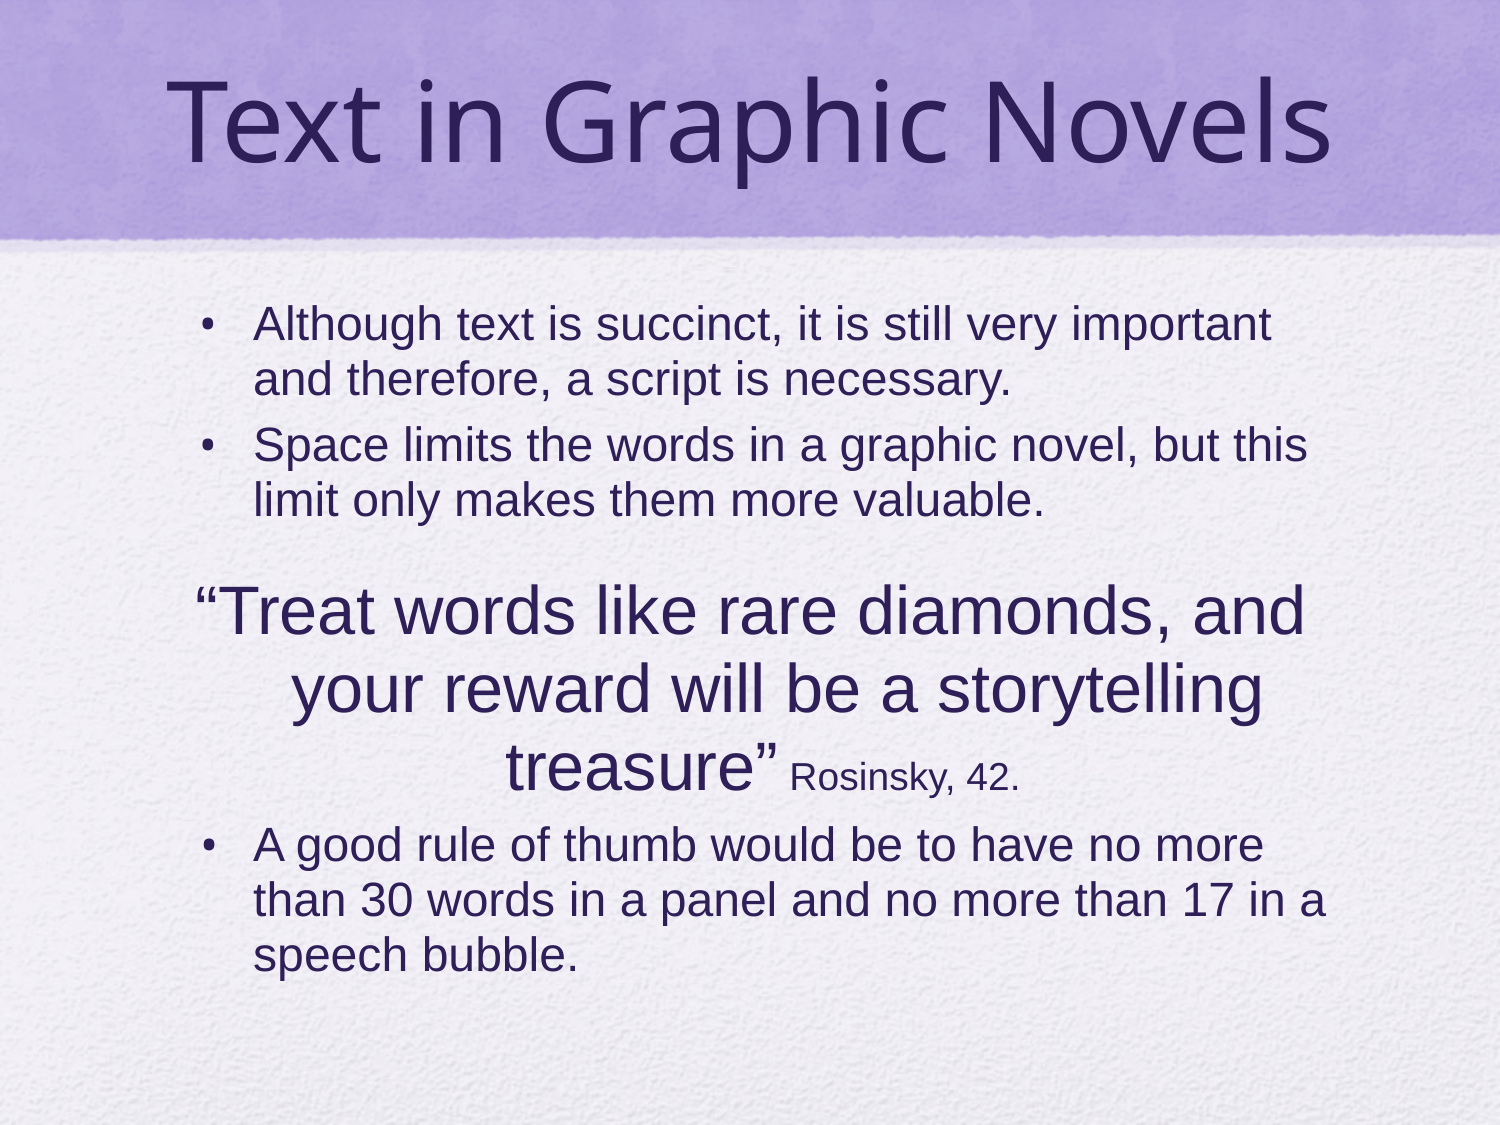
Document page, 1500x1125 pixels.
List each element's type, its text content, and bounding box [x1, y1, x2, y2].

list Although text is succinct, it is still very important and therefore, a script is necessary. Space limits the words in a graphic novel, but this limit only makes them more valuable. “Treat words like rare diamonds, and your reward will be a storytelling treasure” Rosinsky, 42. A good rule of thumb would be to have no more than 30 words in a panel and no more than 17 in a speech bubble. [129, 288, 1372, 993]
title Text in Graphic Novels [129, 6, 1372, 239]
picture [0, 225, 1500, 1125]
